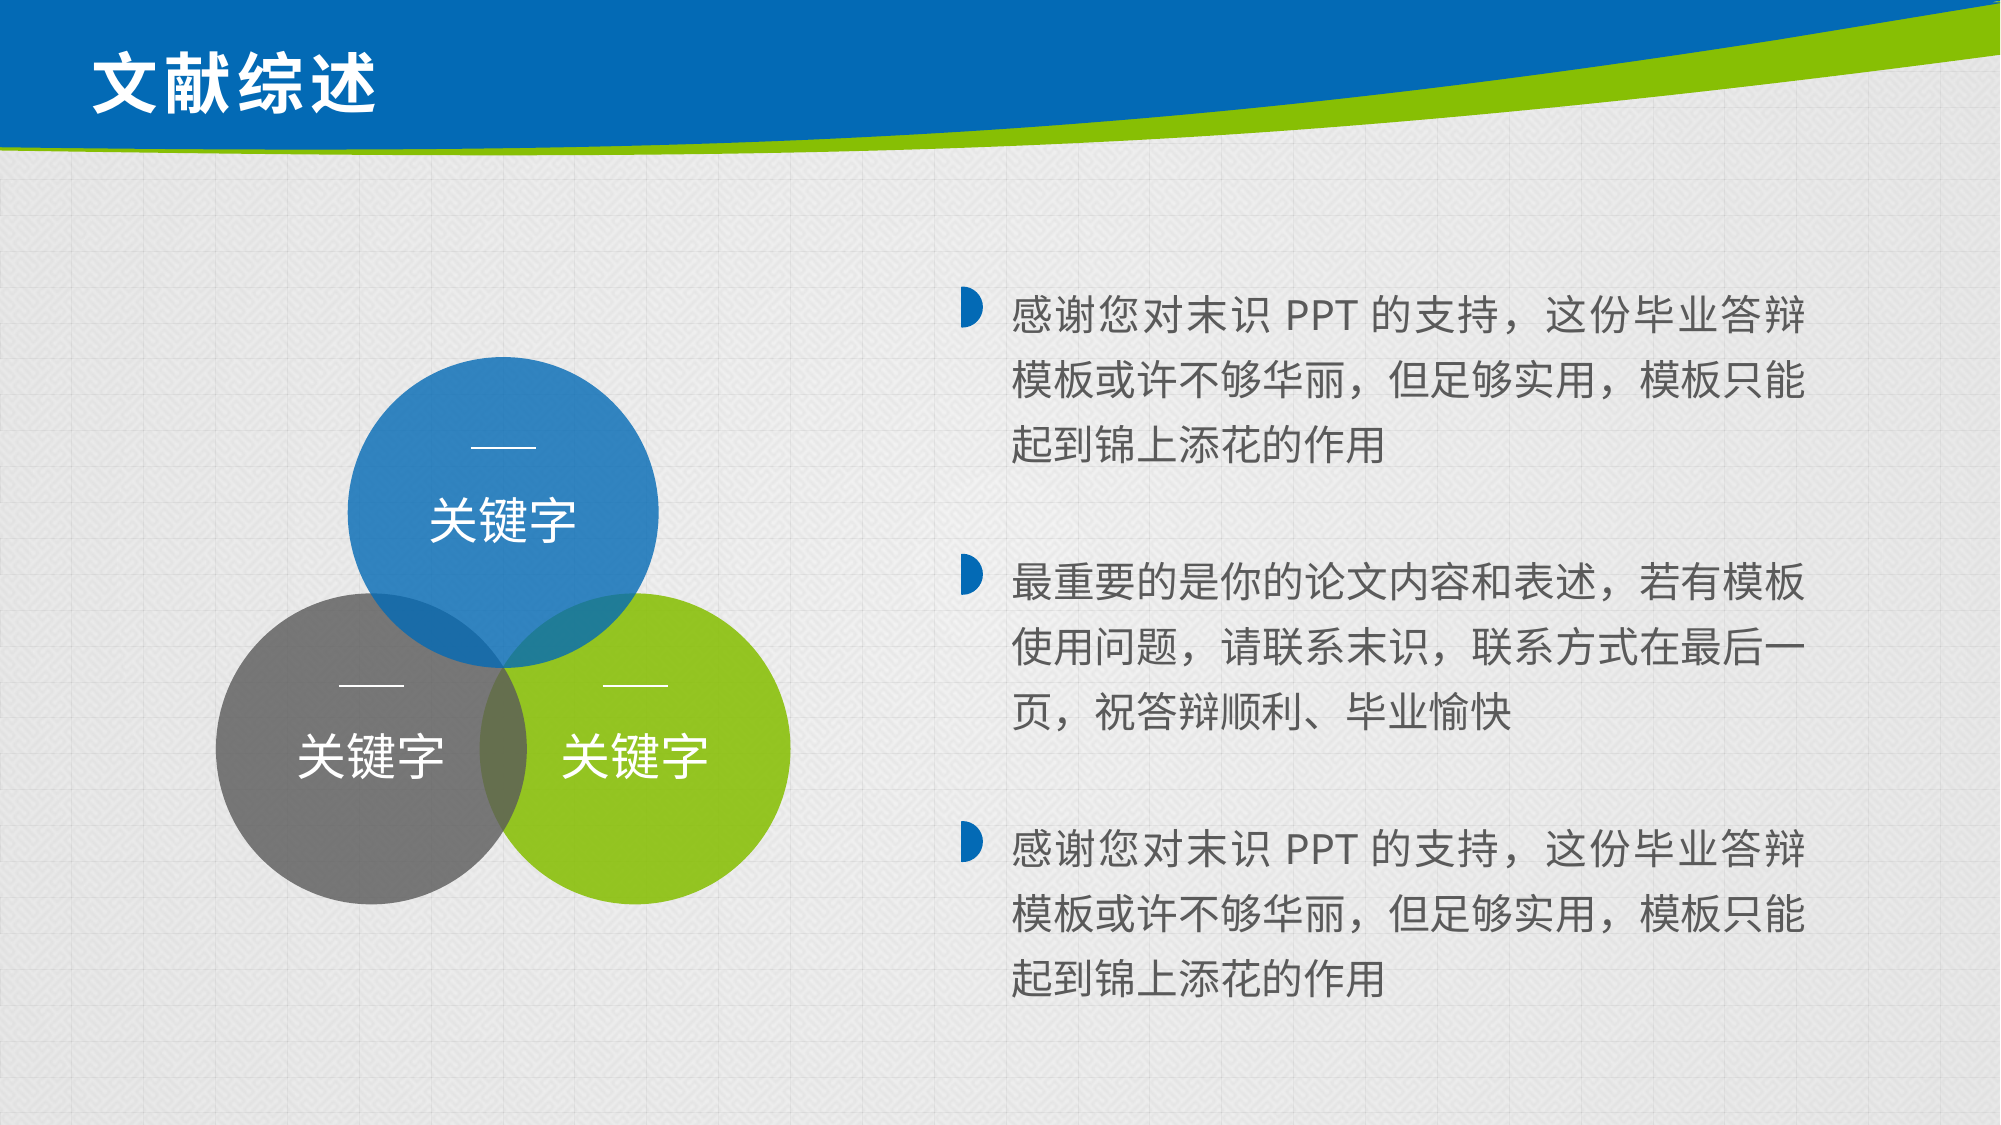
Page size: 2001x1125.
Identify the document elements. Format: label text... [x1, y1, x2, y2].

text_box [961, 533, 1822, 746]
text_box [509, 685, 761, 794]
text_box [346, 356, 660, 670]
picture [0, 55, 2000, 1125]
text_box [503, 592, 792, 906]
text_box [214, 592, 522, 906]
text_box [961, 800, 1822, 1013]
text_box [961, 266, 1822, 479]
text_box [377, 447, 630, 558]
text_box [245, 685, 498, 794]
title 文献综述 [76, 42, 1087, 131]
